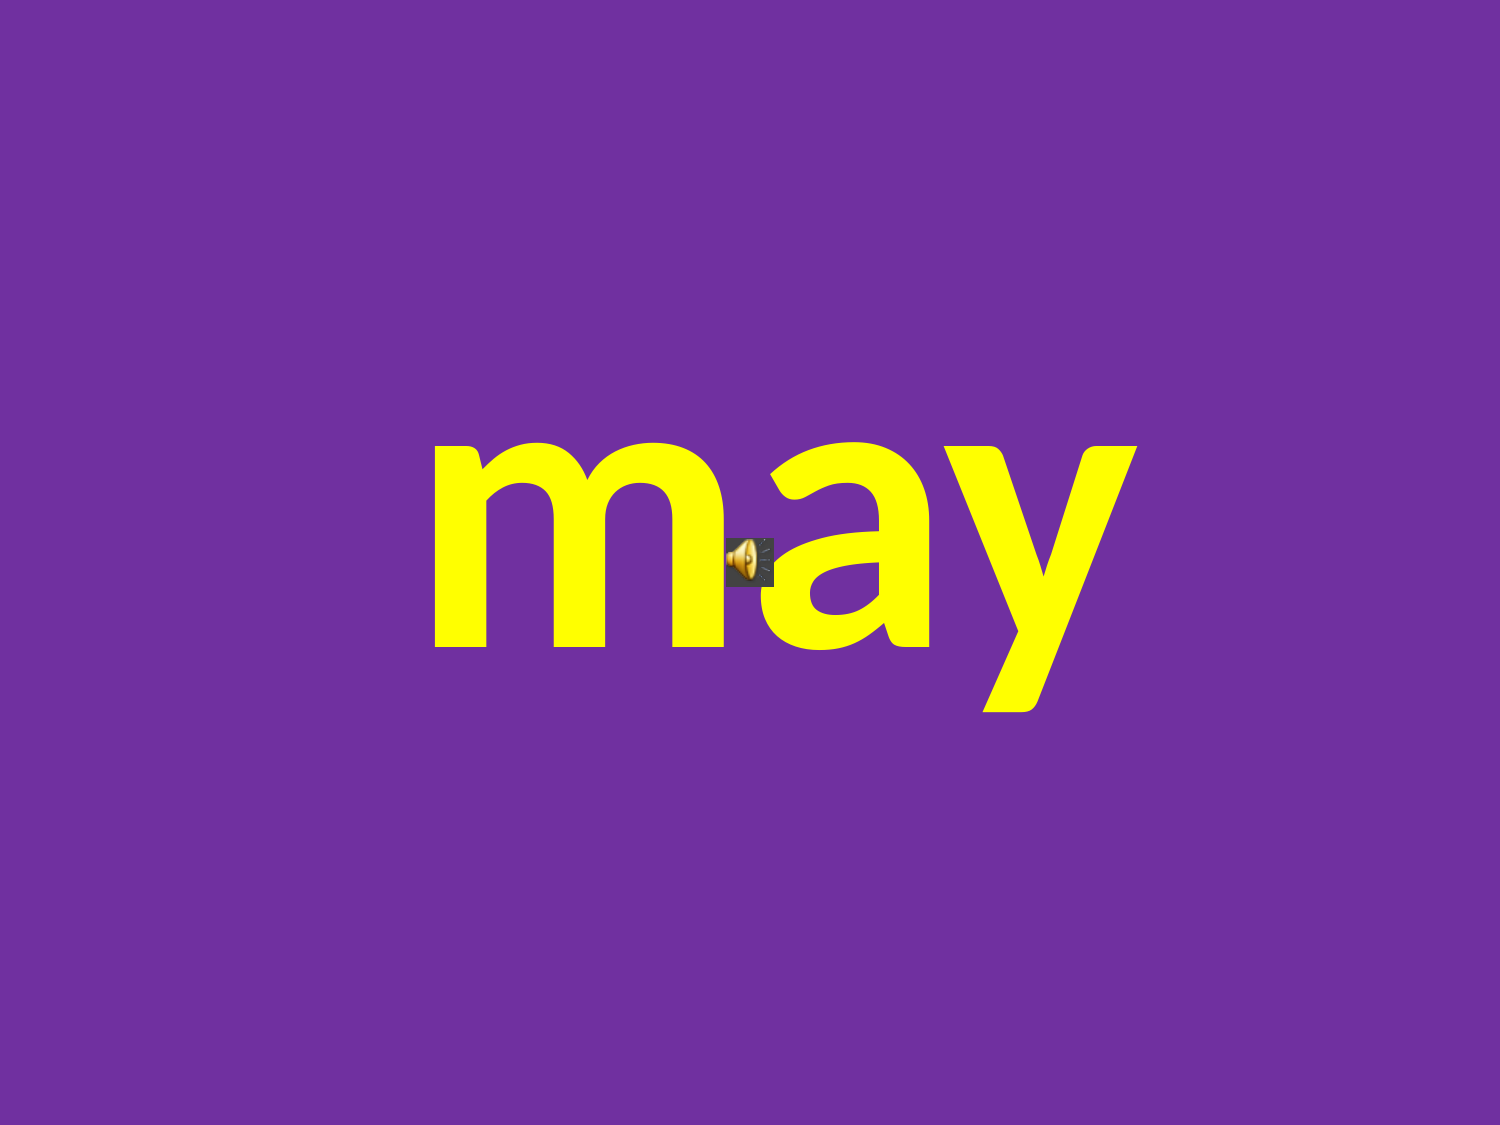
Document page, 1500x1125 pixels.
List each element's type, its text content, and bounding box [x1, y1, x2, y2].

picture [724, 537, 776, 588]
text_box may [99, 224, 1450, 738]
